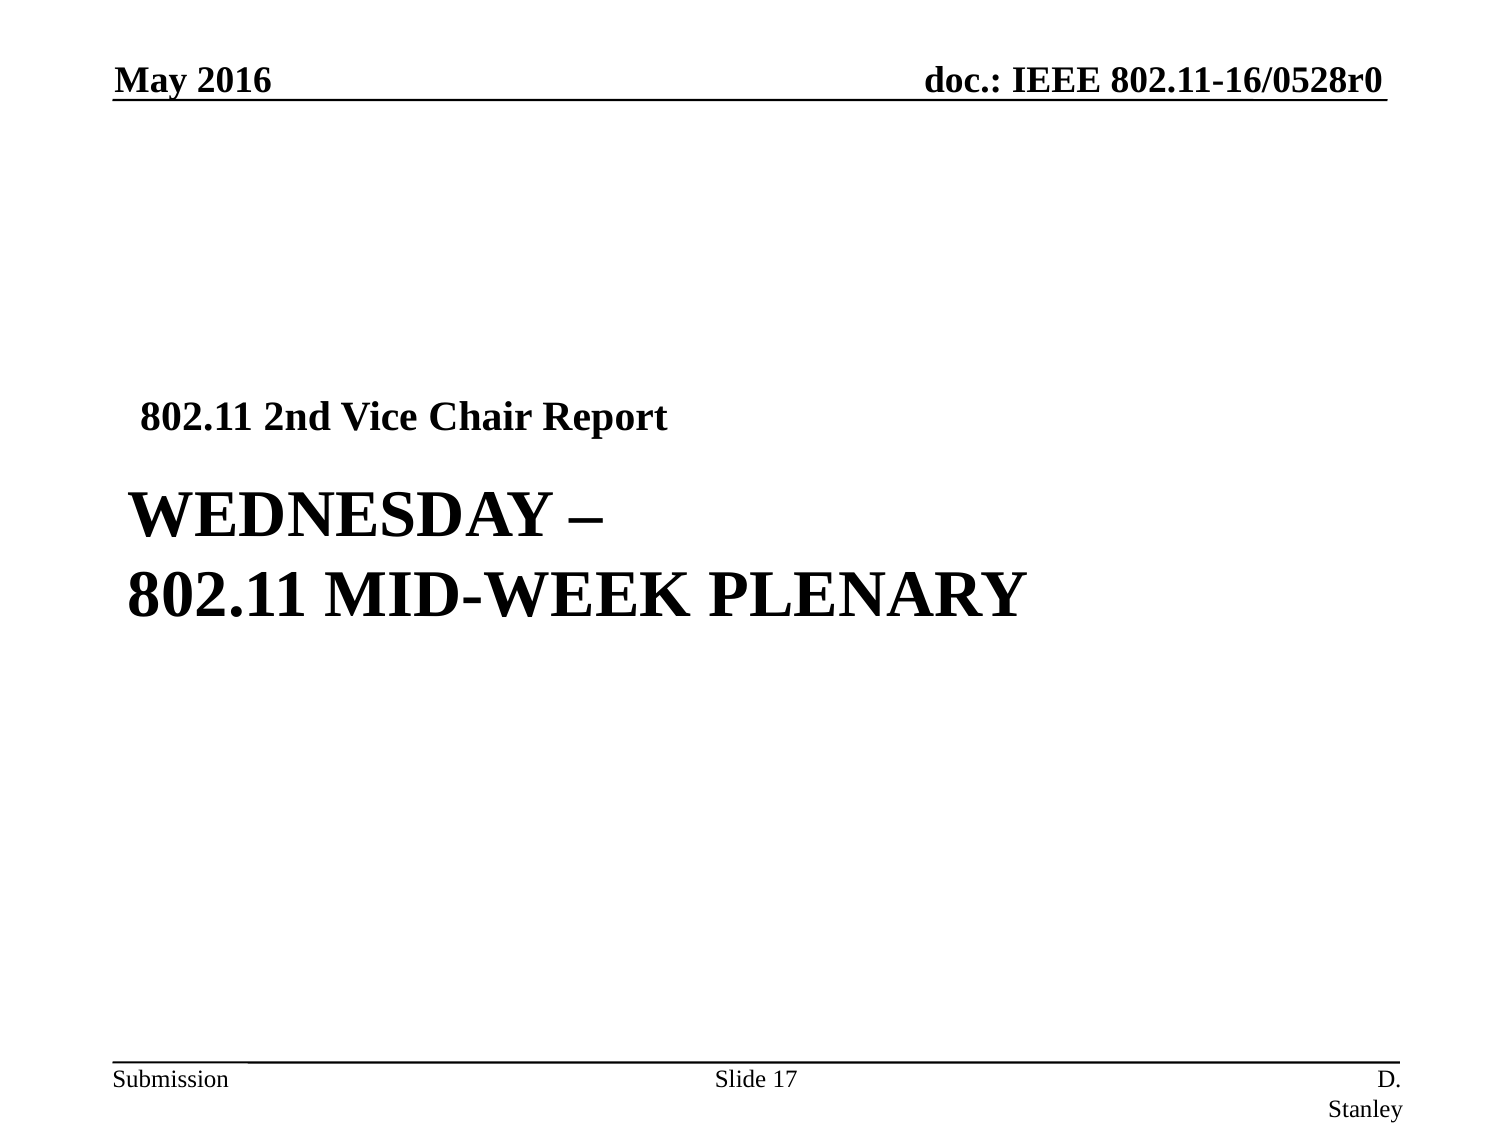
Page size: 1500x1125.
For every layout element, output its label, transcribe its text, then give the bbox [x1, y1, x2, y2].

title Wednesday – 802.11 Mid-Week Plenary [112, 462, 1388, 687]
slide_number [114, 54, 388, 101]
footer D. Stanley, HP Enterprise [1324, 1061, 1402, 1093]
slide_number Slide 17 [712, 1061, 800, 1093]
list 802.11 2nd Vice Chair Report [124, 199, 1401, 447]
